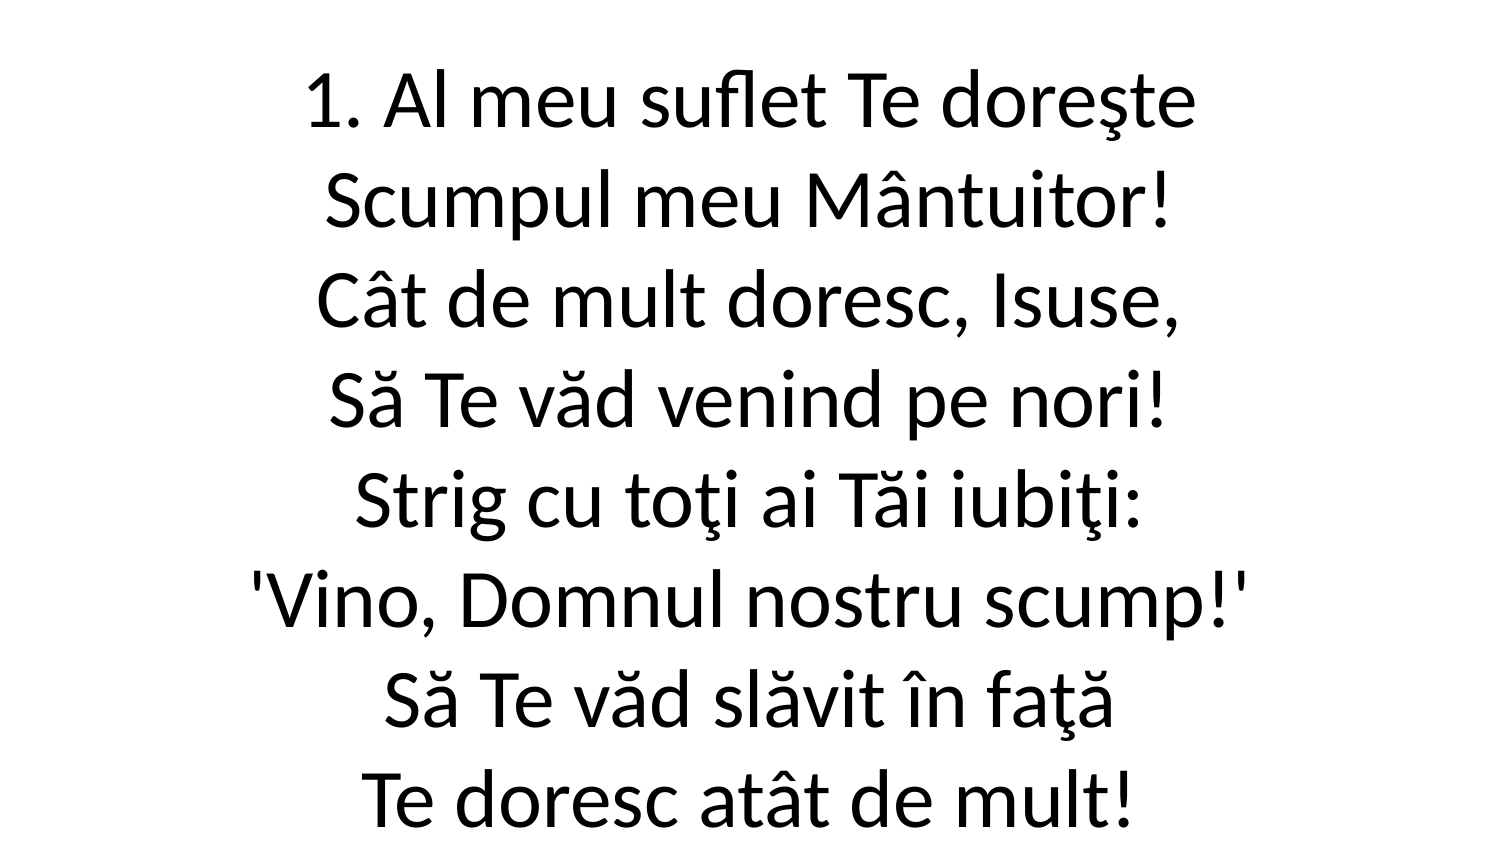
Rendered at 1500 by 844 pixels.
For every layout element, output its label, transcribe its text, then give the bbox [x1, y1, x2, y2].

text_box 1. Al meu suflet Te doreşte Scumpul meu Mântuitor! Cât de mult doresc, Isuse, Să Te văd venind pe nori! Strig cu toţi ai Tăi iubiţi: 'Vino, Domnul nostru scump!' Să Te văd slăvit în faţă Te doresc atât de mult! [233, 0, 1267, 844]
